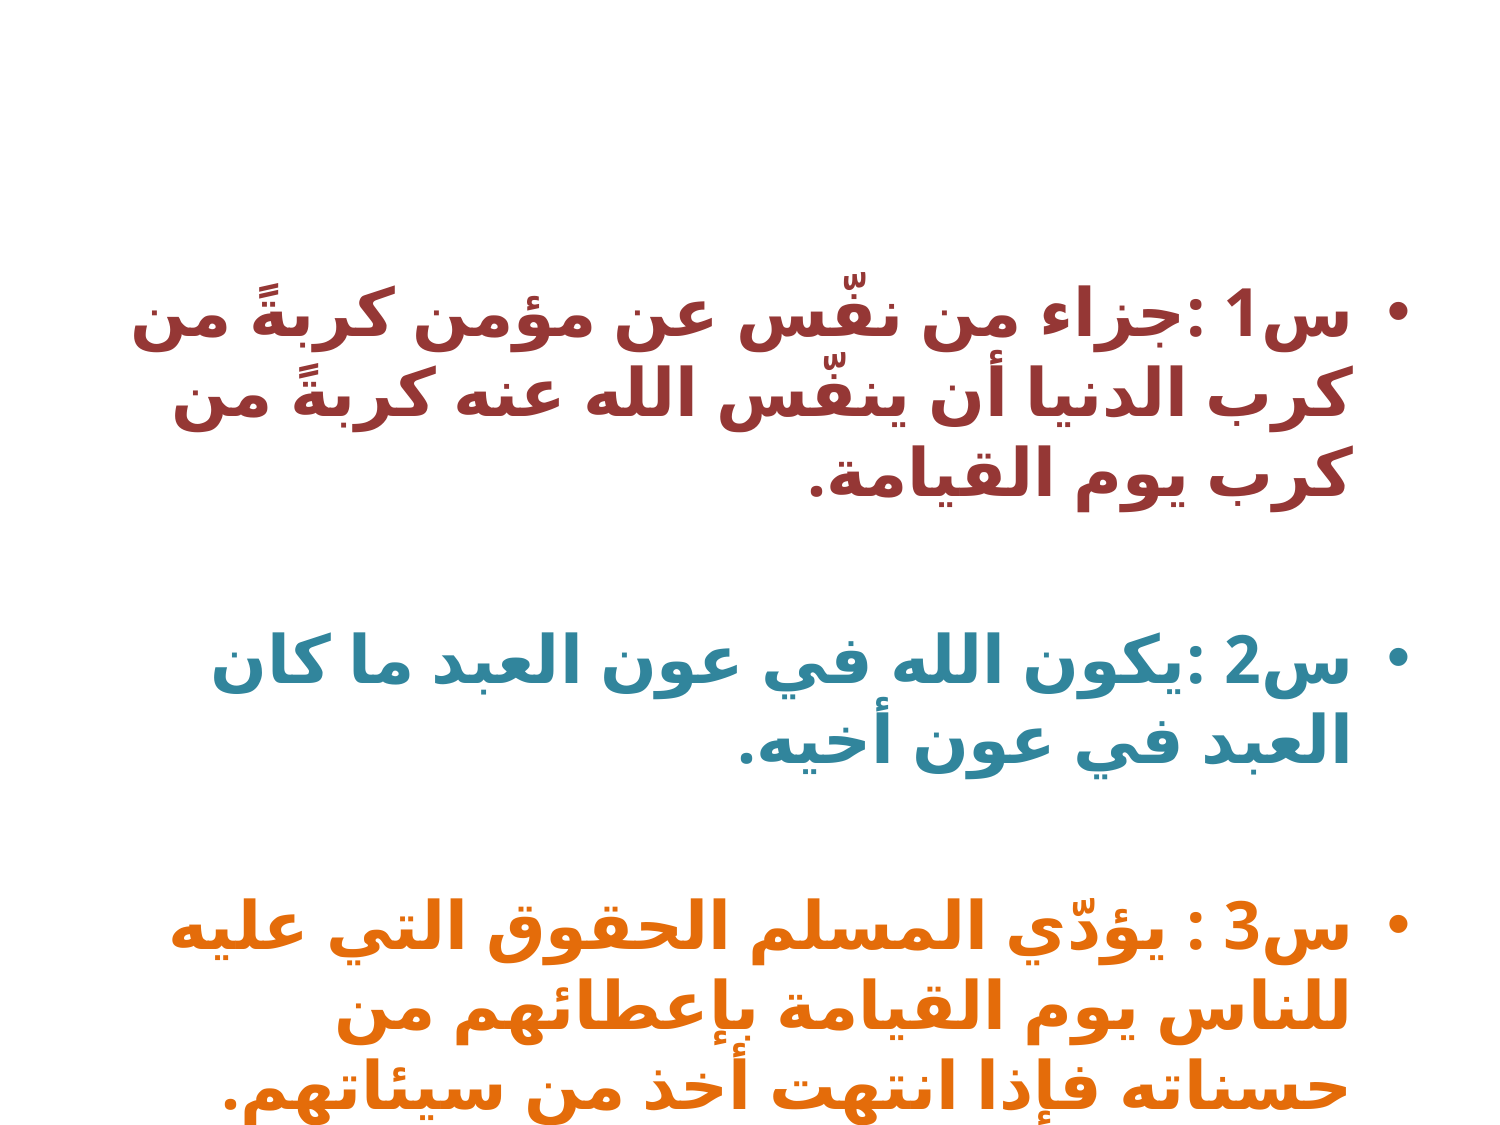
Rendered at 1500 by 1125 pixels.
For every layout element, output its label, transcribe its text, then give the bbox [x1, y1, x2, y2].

list س1 :جزاء من نفّس عن مؤمن كربةً من كرب الدنيا أن ينفّس الله عنه كربةً من كرب يوم القيامة. س2 :يكون الله في عون العبد ما كان العبد في عون أخيه. س3 : يؤدّي المسلم الحقوق التي عليه للناس يوم القيامة بإعطائهم من حسناته فإذا انتهت أخذ من سيئاتهم. [75, 262, 1425, 1005]
